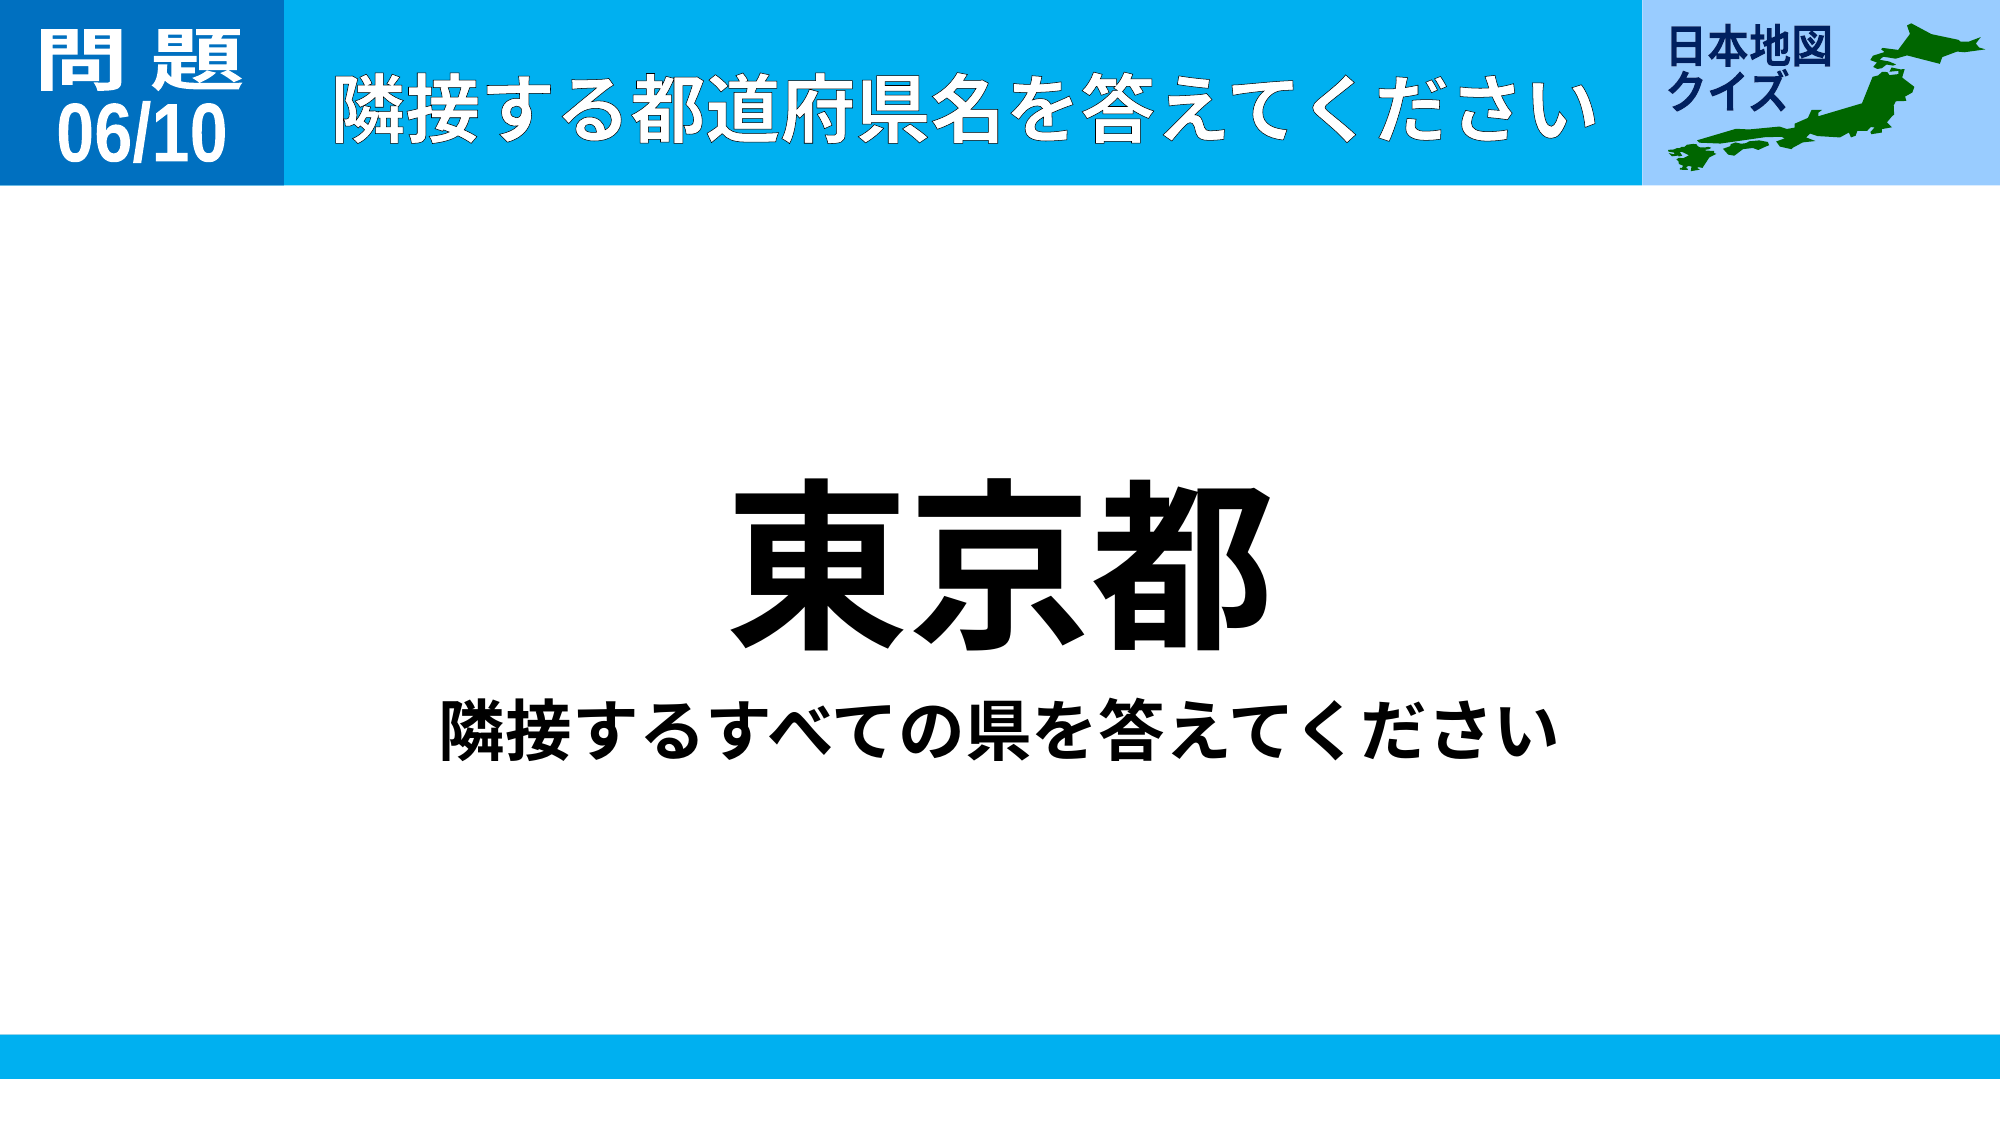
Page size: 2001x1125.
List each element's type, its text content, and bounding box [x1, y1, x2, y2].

text_box [0, 1034, 2000, 1079]
text_box 東京都 [710, 443, 1290, 679]
text_box 隣接するすべての県を答えてください [424, 681, 1576, 776]
